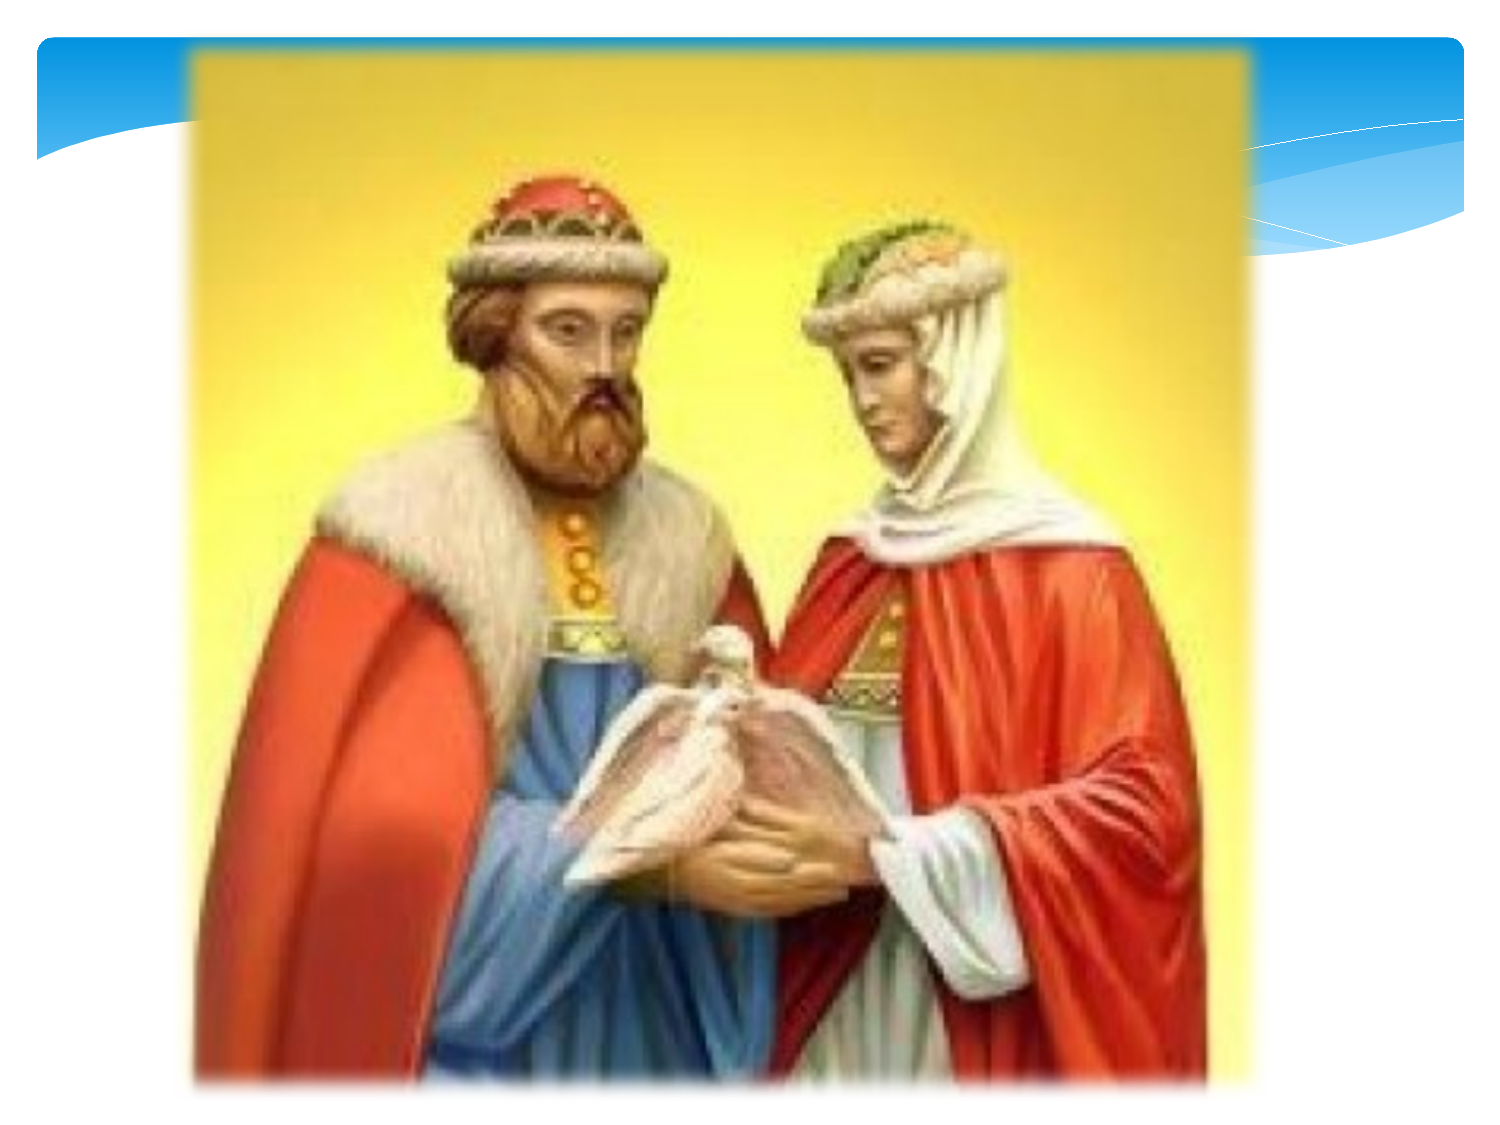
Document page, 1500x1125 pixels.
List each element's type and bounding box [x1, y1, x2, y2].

picture [170, 30, 1270, 1102]
